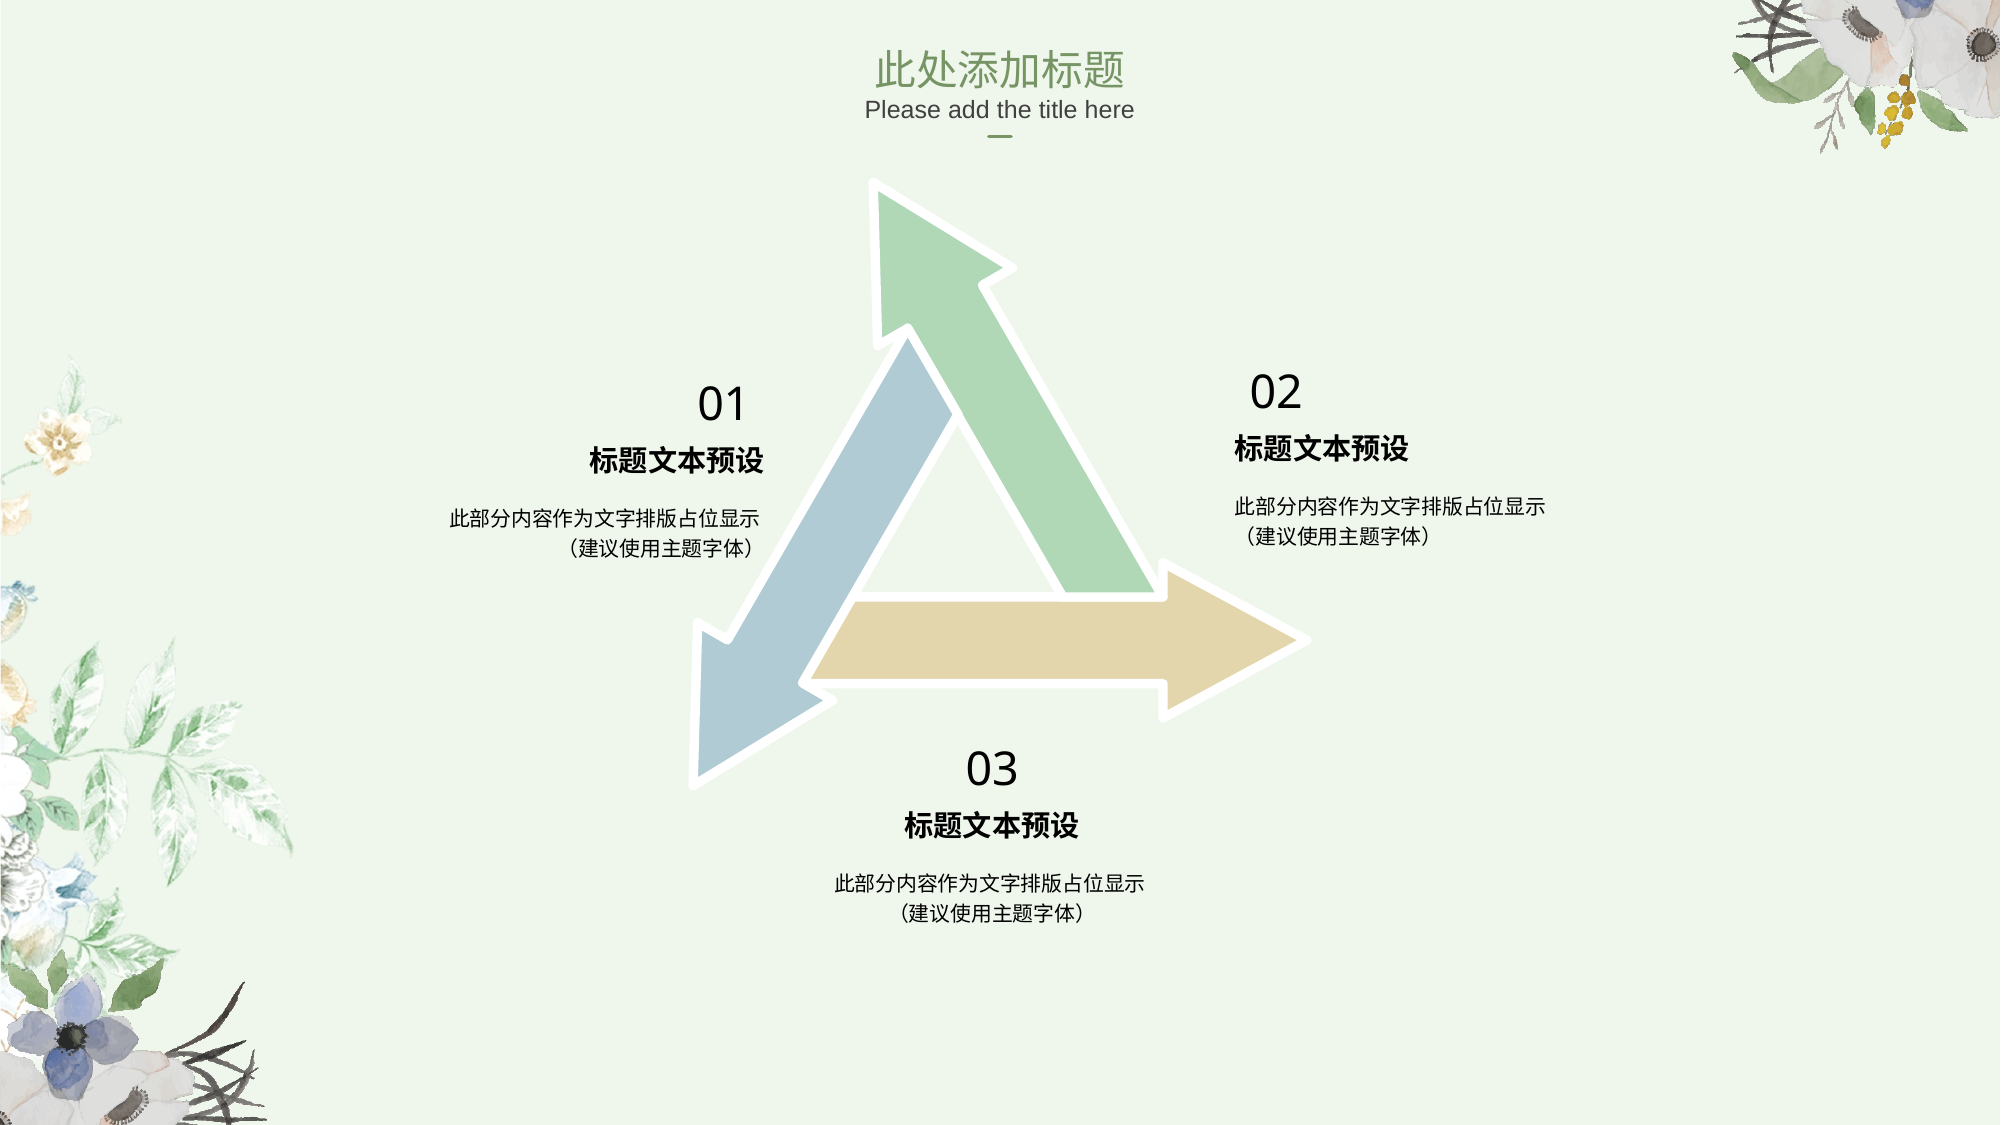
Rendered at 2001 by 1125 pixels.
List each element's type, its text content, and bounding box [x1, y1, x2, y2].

text_box [804, 562, 1307, 718]
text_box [1234, 425, 1570, 566]
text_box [824, 801, 1160, 943]
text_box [430, 437, 766, 578]
text_box Please add the title here [749, 85, 1251, 131]
text_box 此处添加标题 [858, 36, 1142, 85]
text_box 03 [890, 731, 1095, 801]
picture [0, 0, 2000, 1125]
text_box [693, 328, 958, 786]
text_box [873, 182, 1163, 597]
text_box 01 [561, 366, 766, 437]
text_box 02 [1234, 354, 1439, 425]
